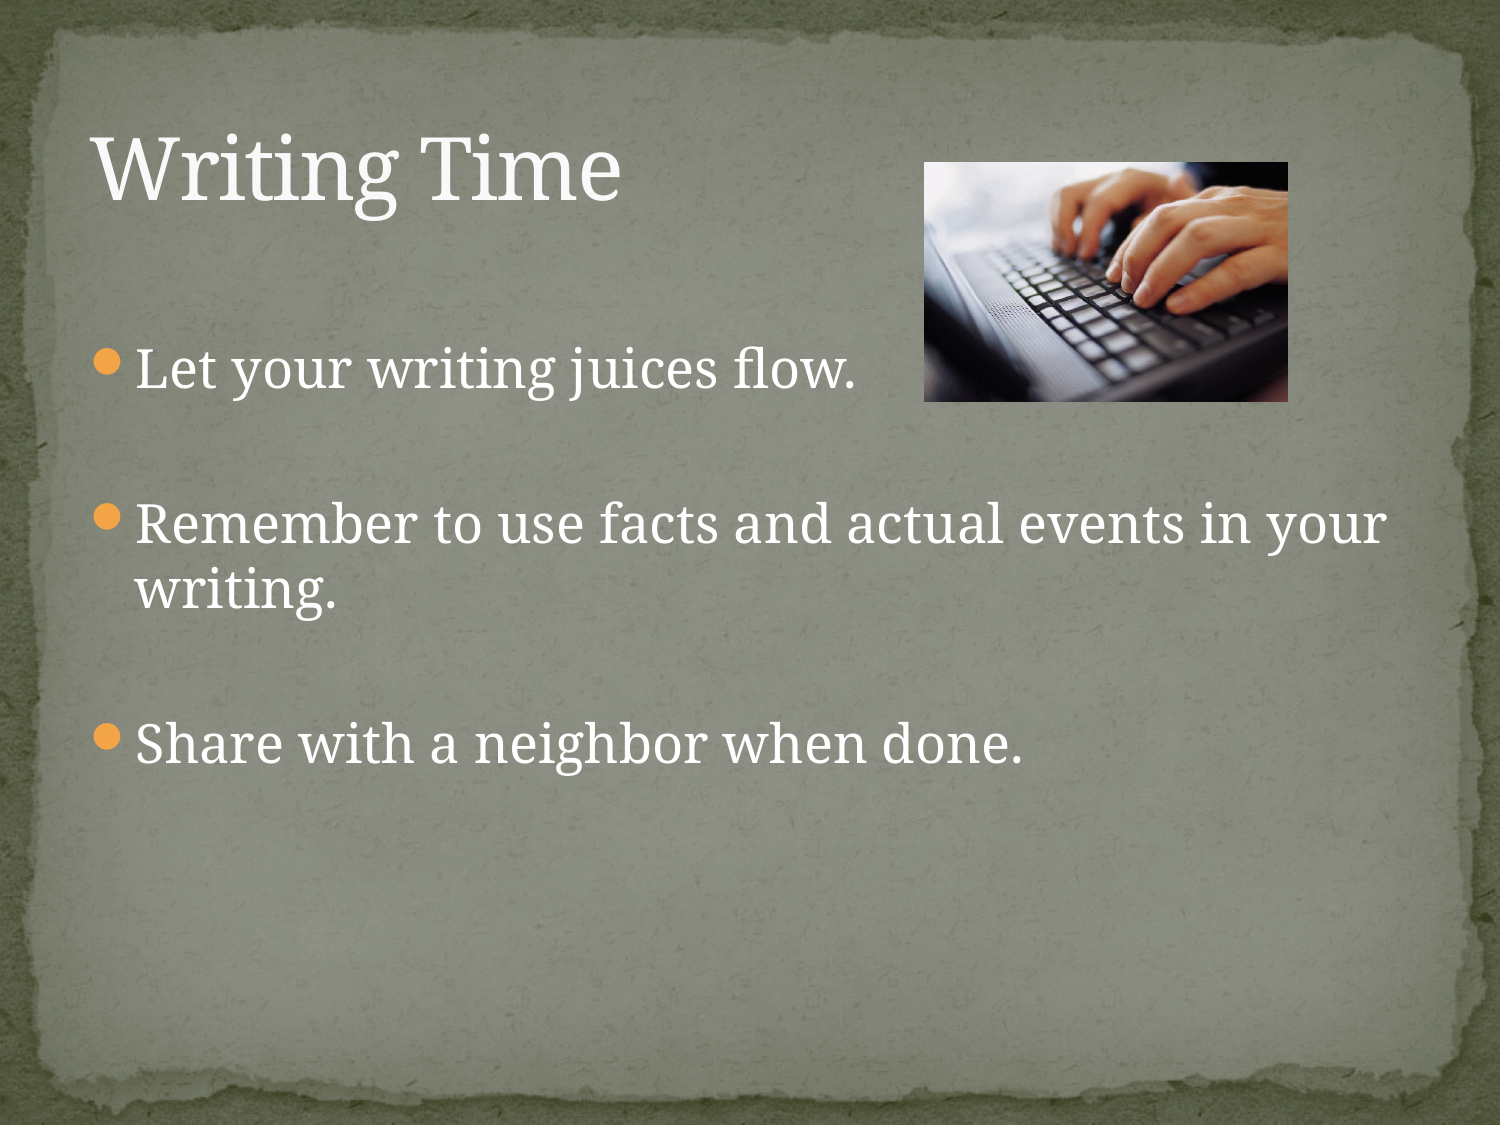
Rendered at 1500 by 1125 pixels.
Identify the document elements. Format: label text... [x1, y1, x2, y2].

title Writing Time [74, 24, 1425, 225]
list Let your writing juices flow. Remember to use facts and actual events in your writing. Share with a neighbor when done. [75, 249, 1425, 1000]
picture [924, 162, 1288, 402]
